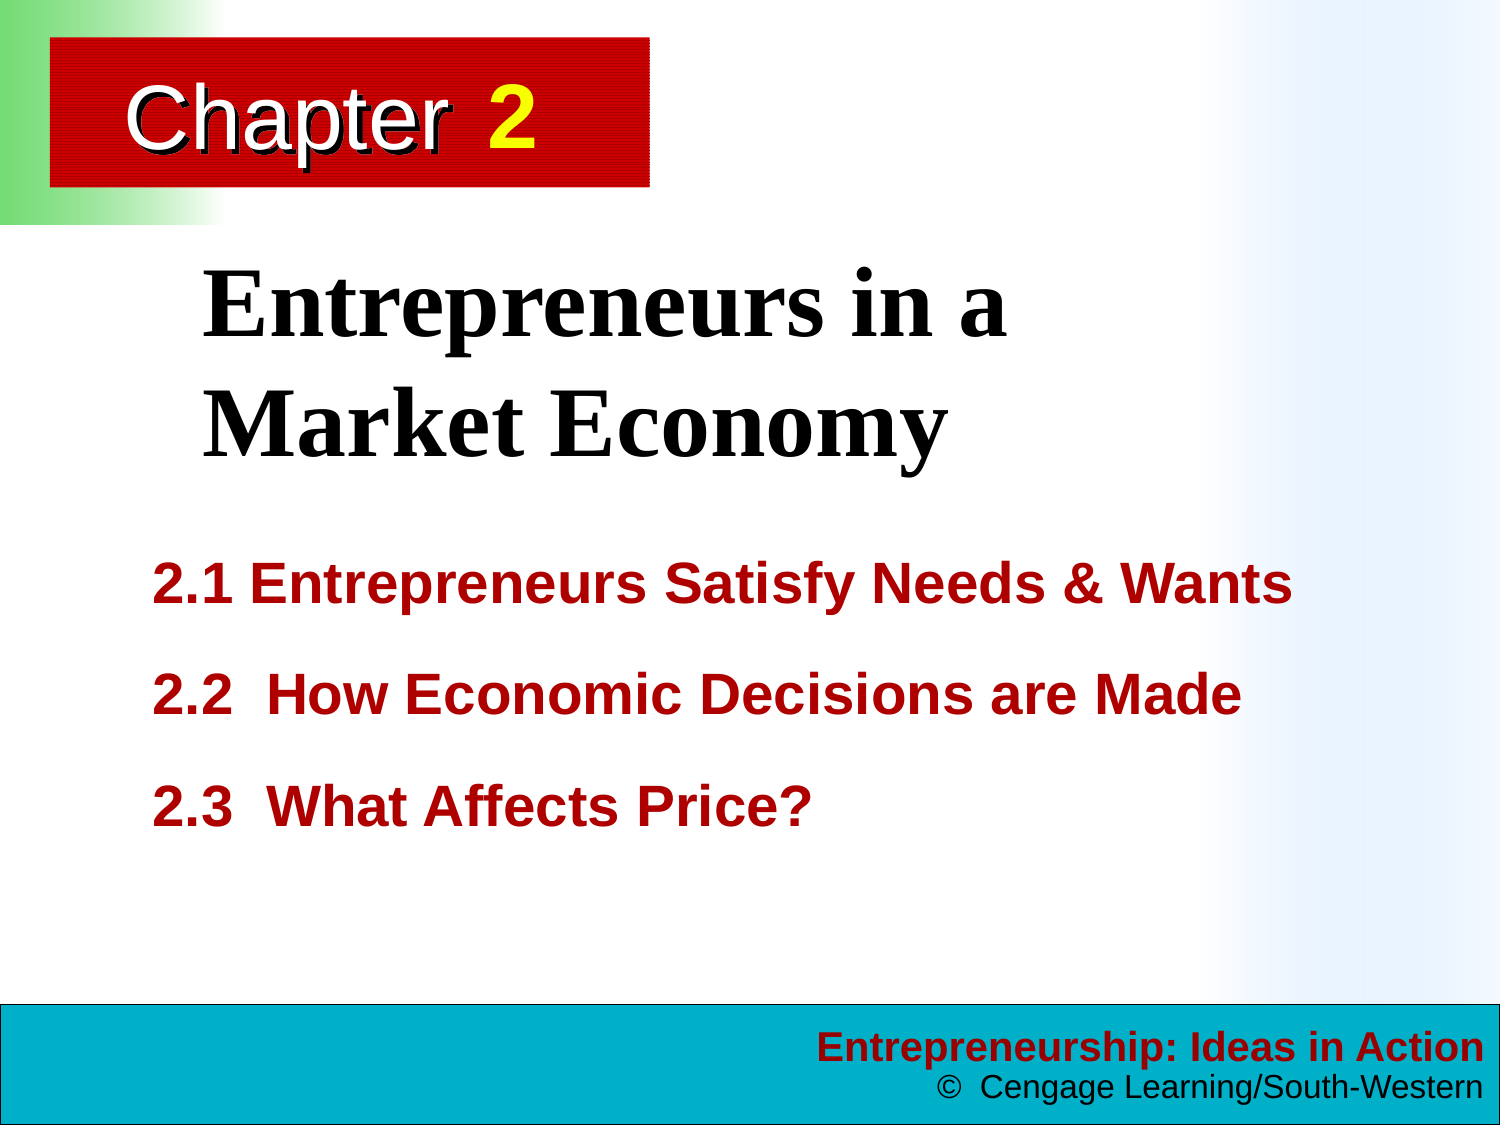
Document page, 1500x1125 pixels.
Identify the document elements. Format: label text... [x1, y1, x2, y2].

title Entrepreneurs in a Market Economy [187, 224, 1313, 488]
subtitle 2.1 Entrepreneurs Satisfy Needs & Wants 2.2 How Economic Decisions are Made 2.3 What Affects Price? [137, 537, 1388, 988]
text_box 2 [472, 49, 563, 175]
